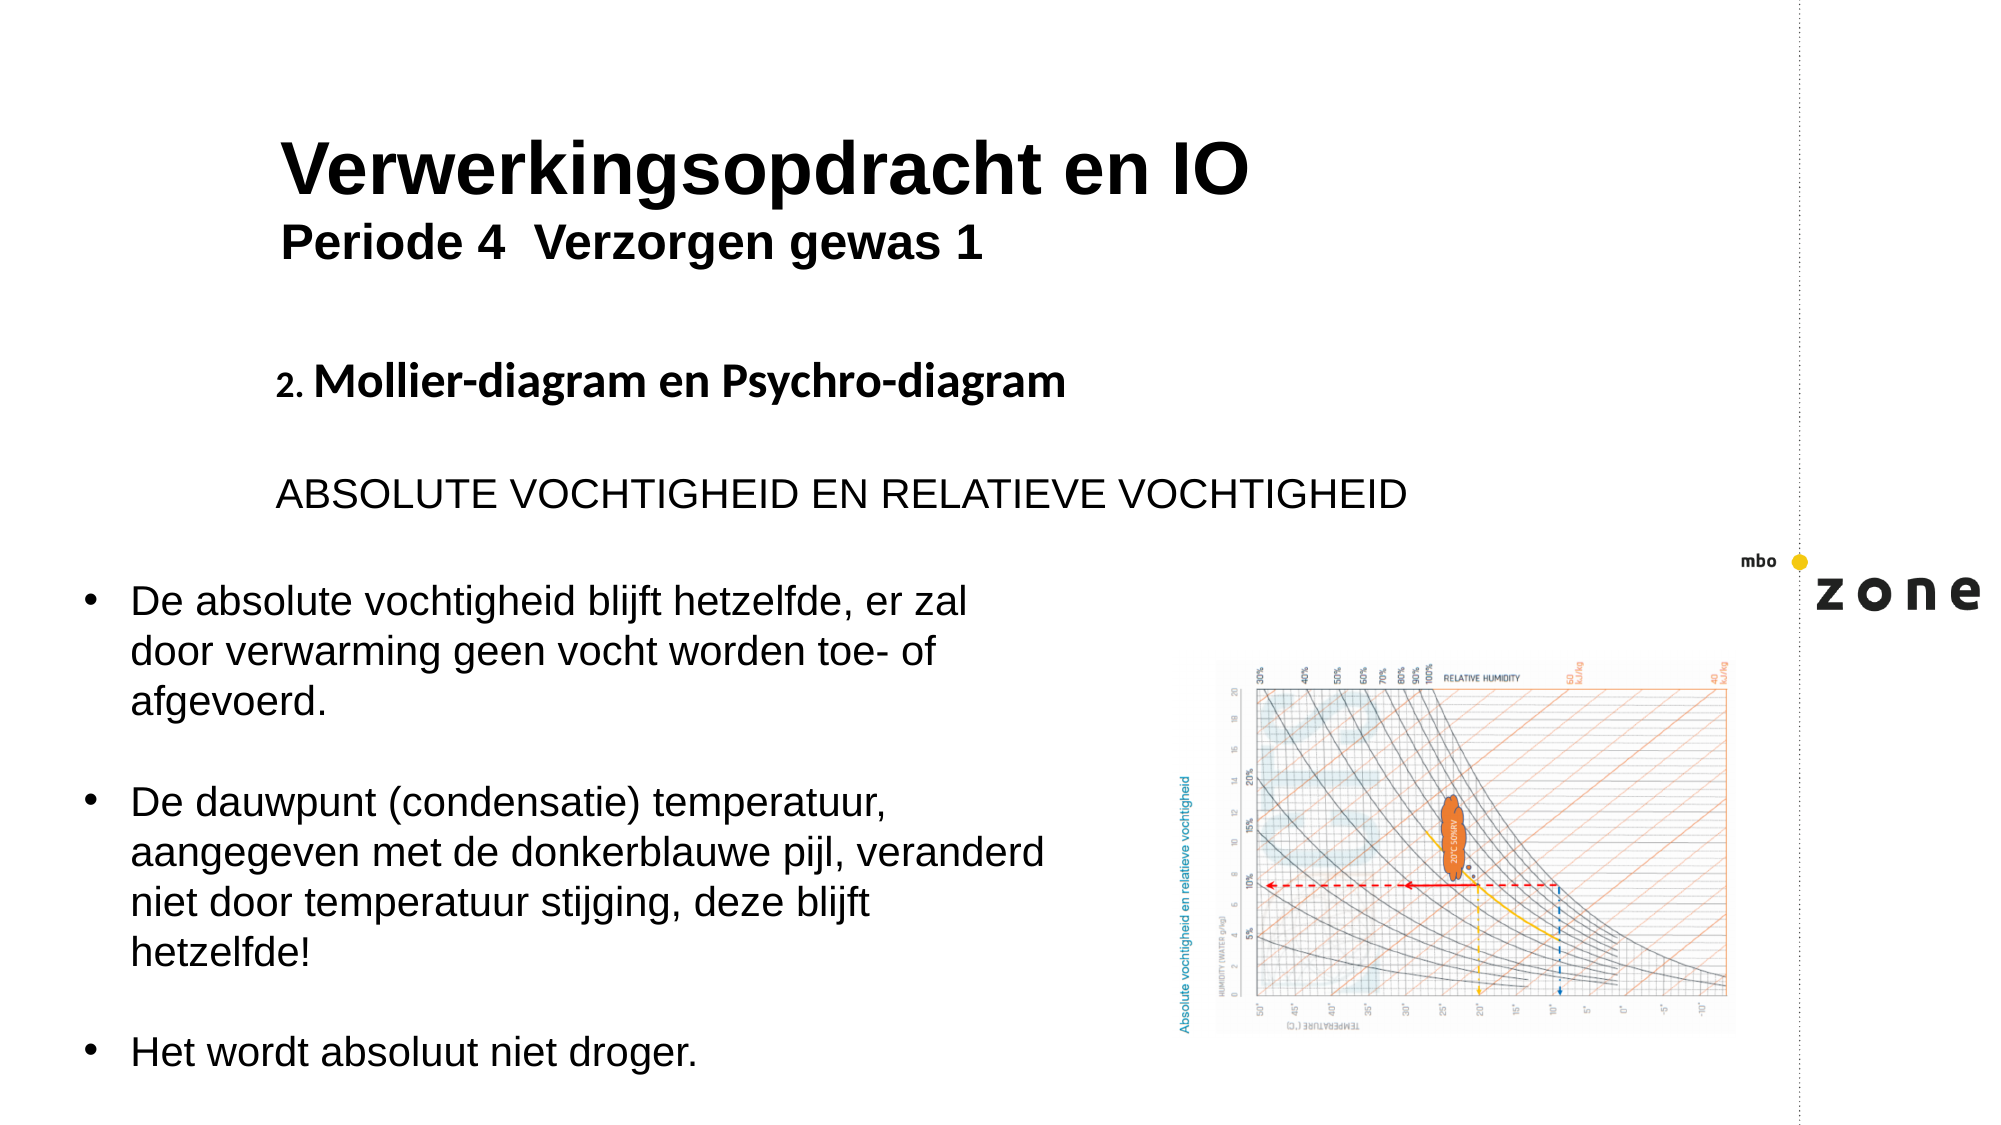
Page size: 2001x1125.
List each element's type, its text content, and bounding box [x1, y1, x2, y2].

picture [1173, 0, 2001, 1125]
text_box De absolute vochtigheid blijft hetzelfde, er zal door verwarming geen vocht worden toe- of afgevoerd. De dauwpunt (condensatie) temperatuur, aangegeven met de donkerblauwe pijl, veranderd niet door temperatuur stijging, deze blijft hetzelfde! Het wordt absoluut niet droger. [68, 566, 1069, 1082]
text_box Verwerkingsopdracht en IO Periode 4 Verzorgen gewas 1 [265, 112, 1267, 338]
text_box 2. Mollier-diagram en Psychro-diagram ABSOLUTE VOCHTIGHEID EN RELATIEVE VOCHTIGHEID [260, 339, 1707, 645]
